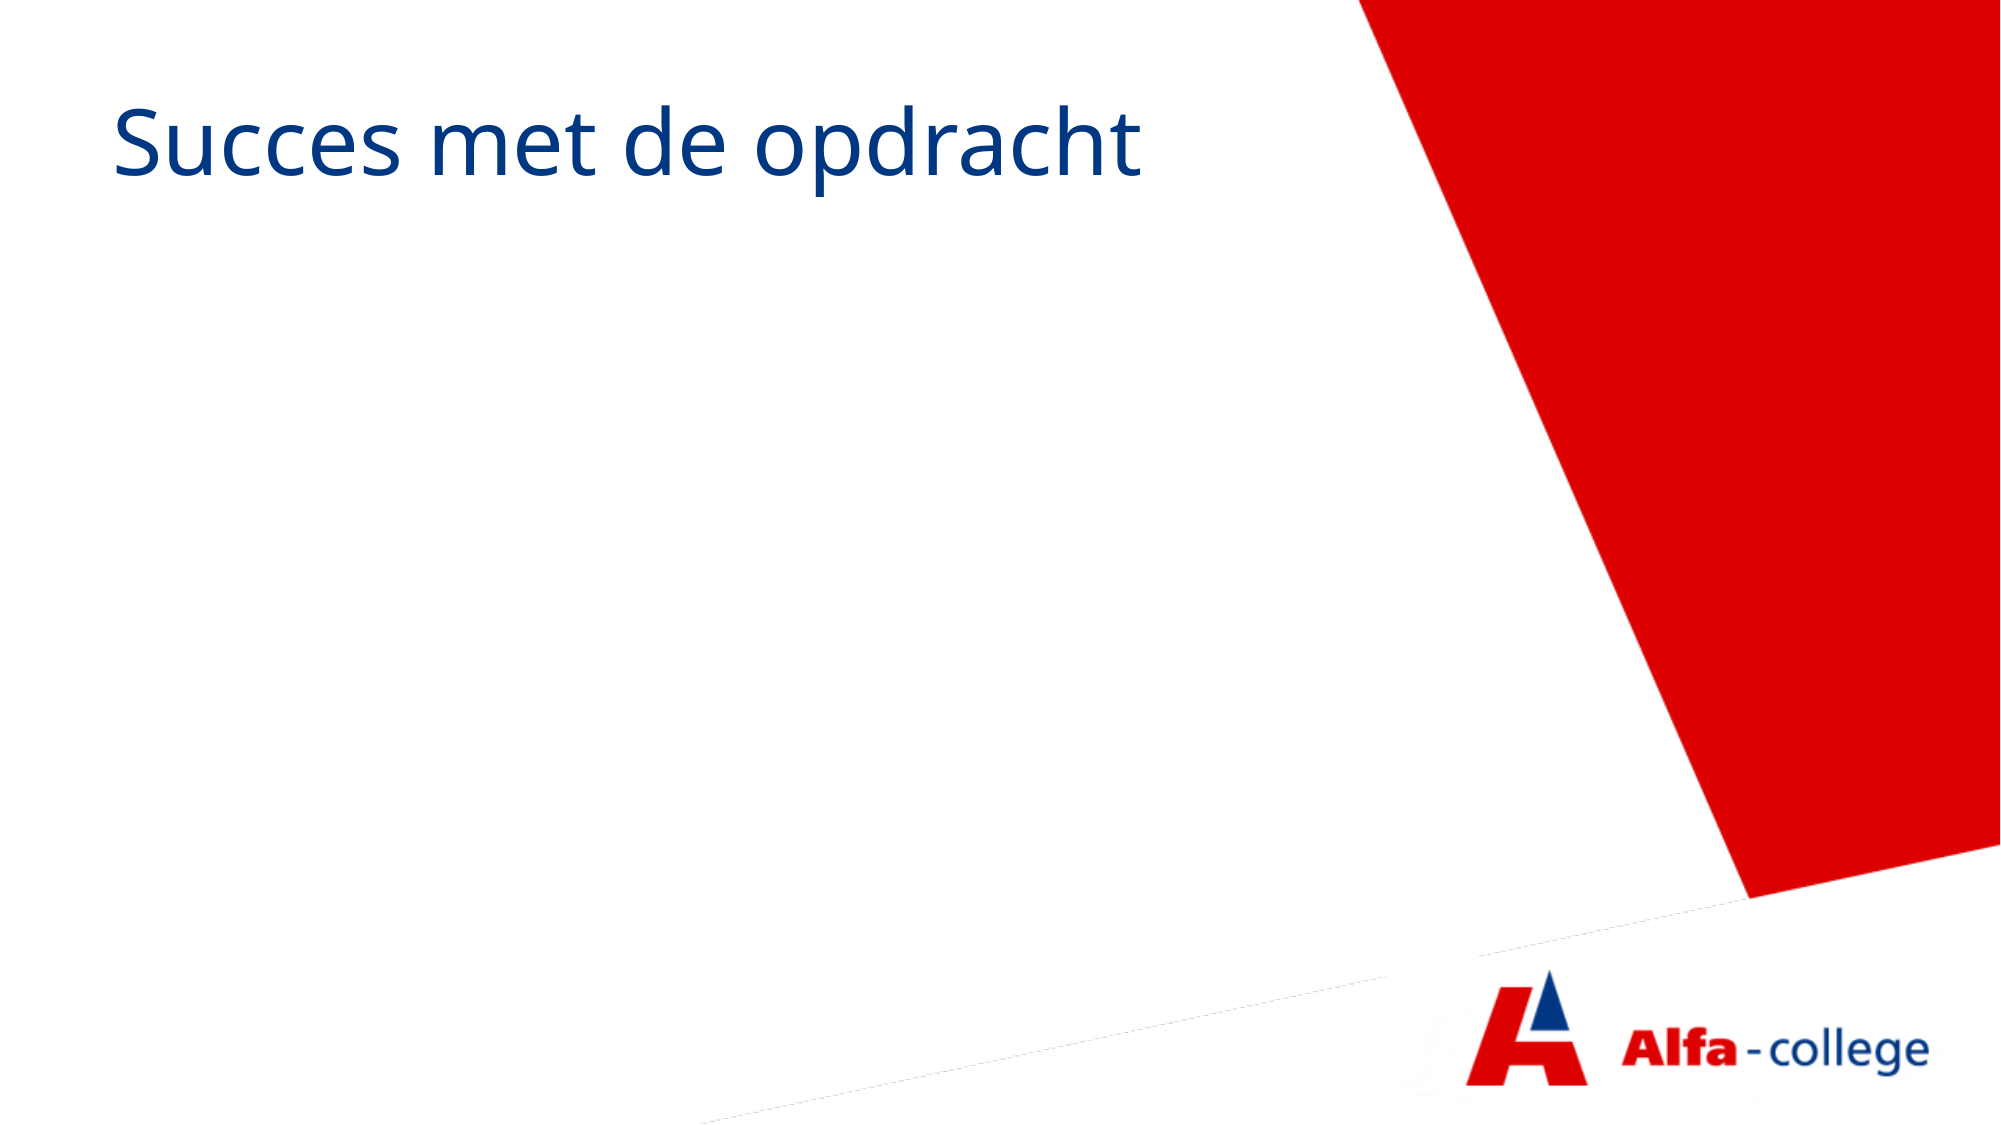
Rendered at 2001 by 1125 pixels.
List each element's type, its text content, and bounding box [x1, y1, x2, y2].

title Succes met de opdracht [97, 45, 1678, 233]
picture [0, 0, 2001, 1125]
